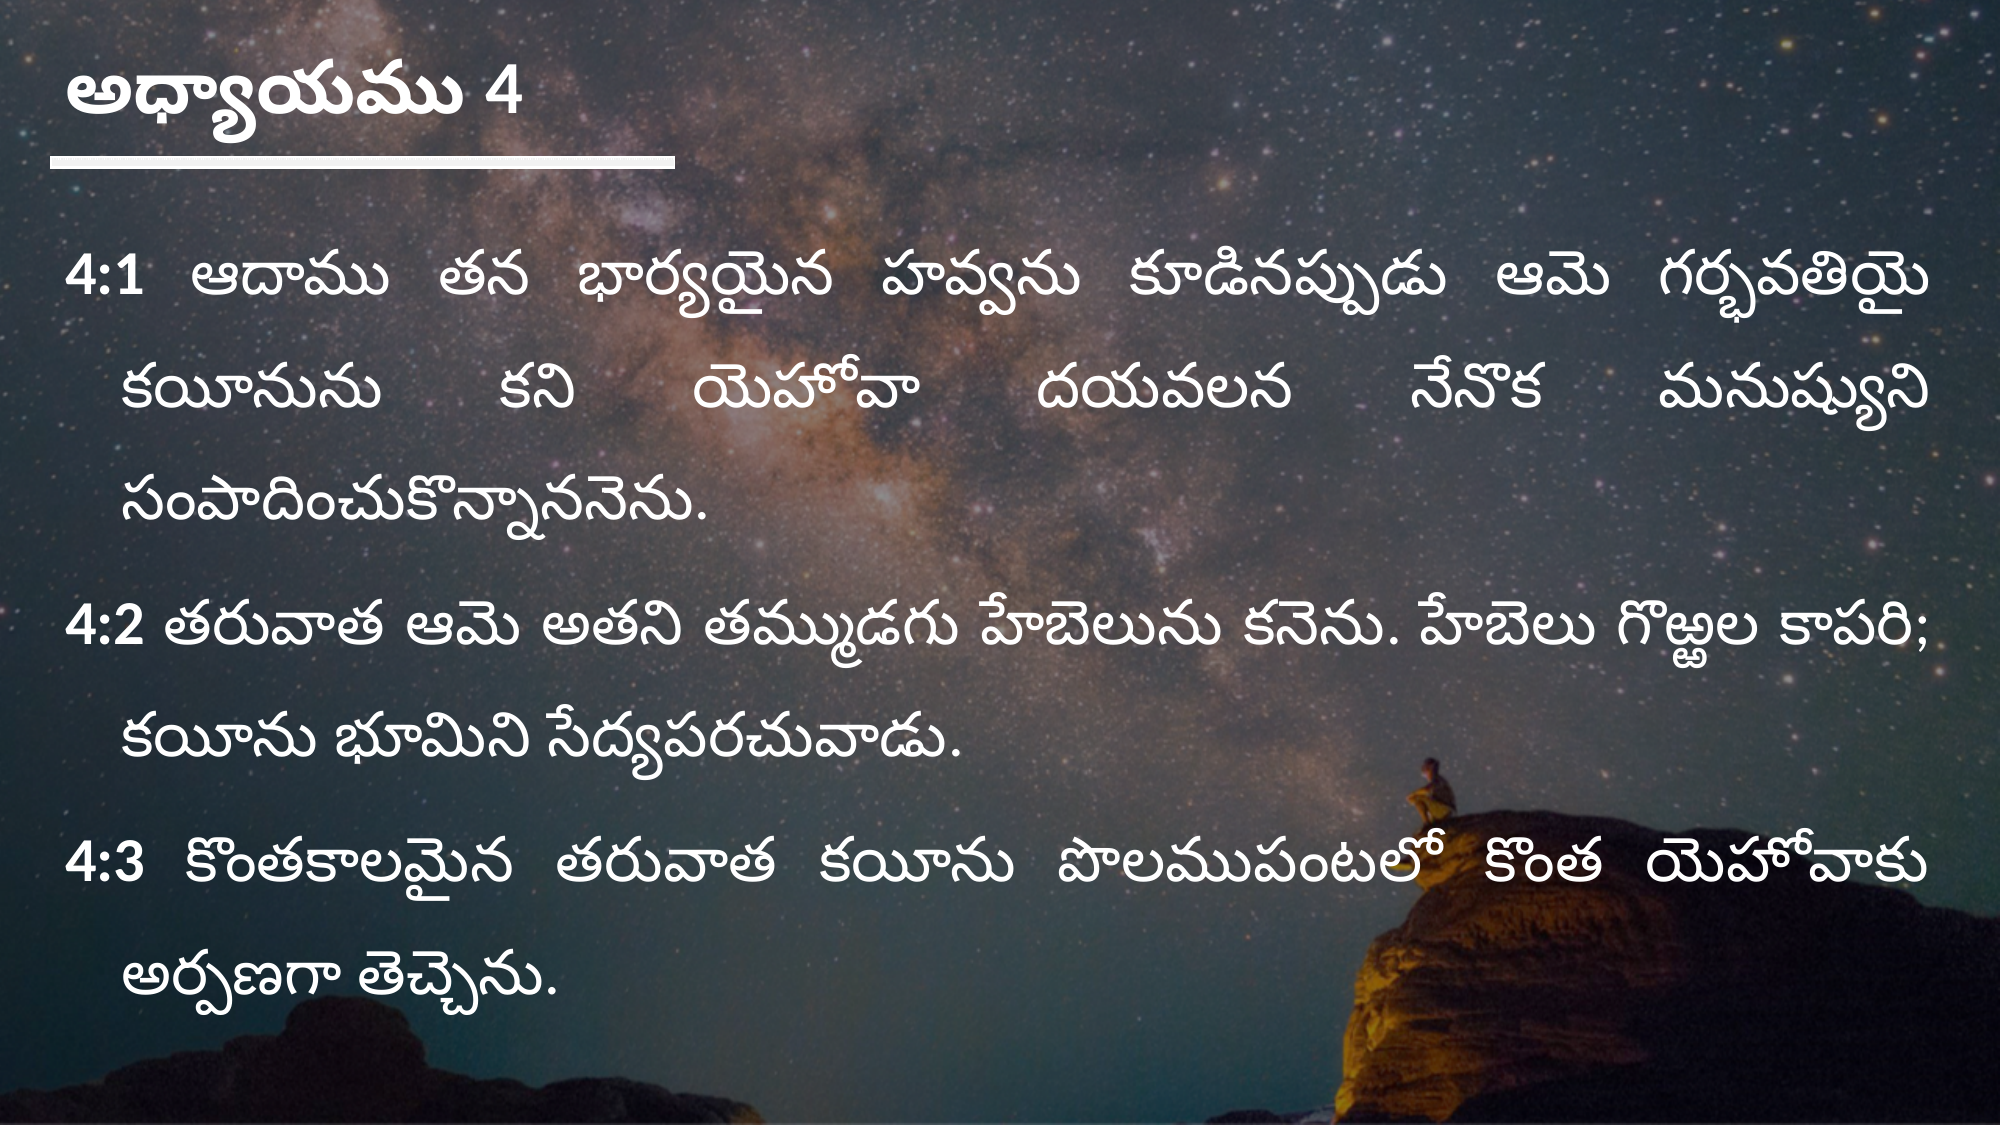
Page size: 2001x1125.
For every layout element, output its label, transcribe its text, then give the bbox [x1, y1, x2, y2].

list 4:1 ఆదాము తన భార్యయైన హవ్వను కూడినప్పుడు ఆమె గర్భవతియై కయీనును కని యెహోవా దయవలన నేనొక మనుష్యుని సంపాదించుకొన్నాననెను. 4:2 తరువాత ఆమె అతని తమ్ముడగు హేబెలును కనెను. హేబెలు గొఱ్ఱల కాపరి; కయీను భూమిని సేద్యపరచువాడు. 4:3 కొంతకాలమైన తరువాత కయీను పొలముపంటలో కొంత యెహోవాకు అర్పణగా తెచ్చెను. [50, 187, 1946, 1063]
title అధ్యాయము 4 [50, 0, 1925, 167]
picture [0, 0, 2000, 1125]
